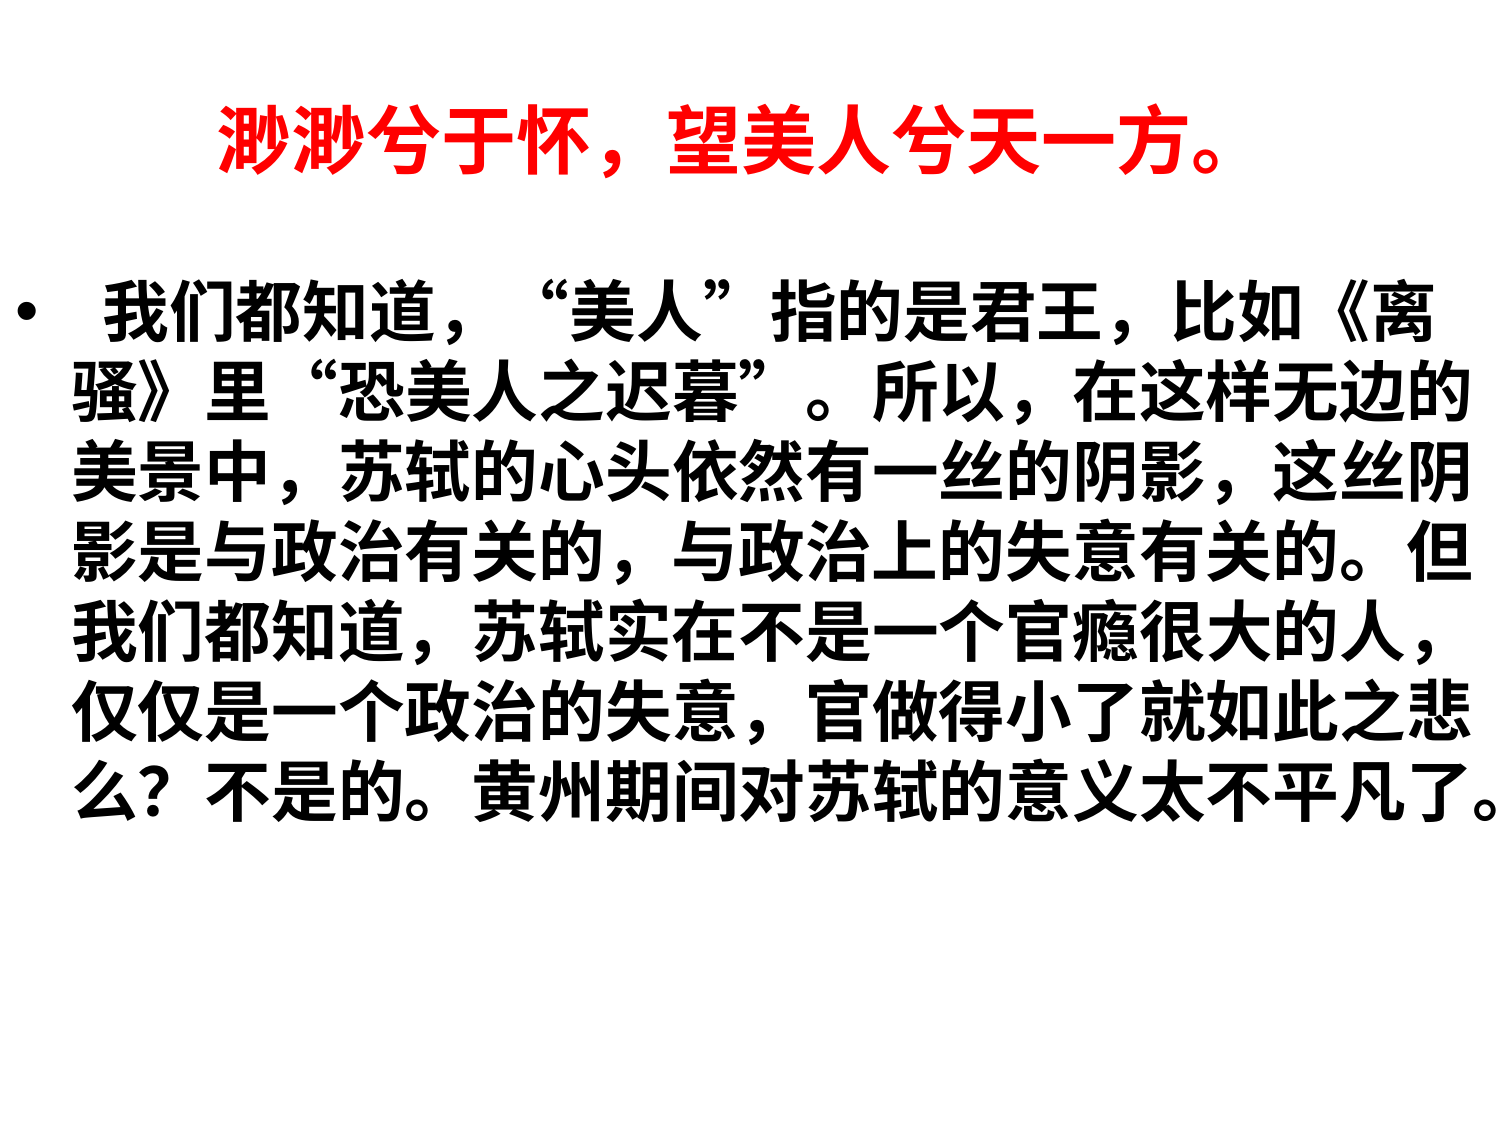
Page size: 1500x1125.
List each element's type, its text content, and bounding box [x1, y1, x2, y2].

list 我们都知道，“美人”指的是君王，比如《离骚》里“恐美人之迟暮”。所以，在这样无边的美景中，苏轼的心头依然有一丝的阴影，这丝阴影是与政治有关的，与政治上的失意有关的。但我们都知道，苏轼实在不是一个官瘾很大的人，仅仅是一个政治的失意，官做得小了就如此之悲么？不是的。黄州期间对苏轼的意义太不平凡了。 [0, 262, 1500, 1005]
title 渺渺兮于怀，望美人兮天一方。 [75, 45, 1425, 233]
